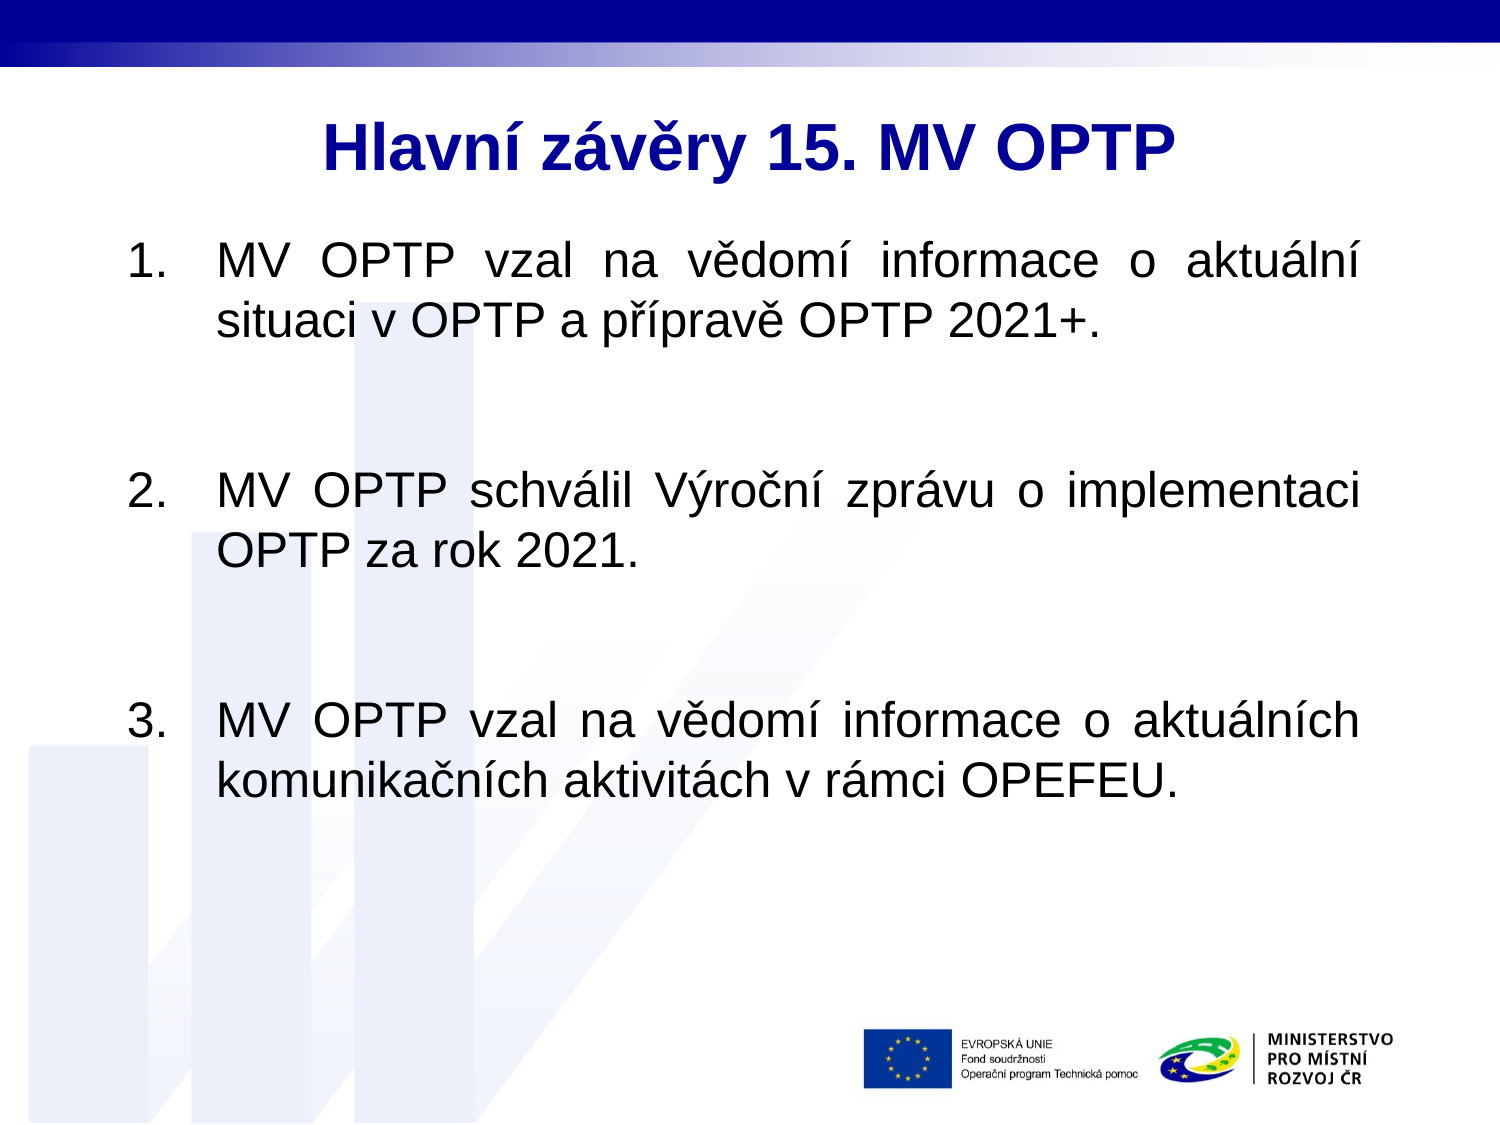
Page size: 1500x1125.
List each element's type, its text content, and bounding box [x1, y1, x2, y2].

picture [29, 302, 1412, 1125]
list MV OPTP vzal na vědomí informace o aktuální situaci v OPTP a přípravě OPTP 2021+. MV OPTP schválil Výroční zprávu o implementaci OPTP za rok 2021. MV OPTP vzal na vědomí informace o aktuálních komunikačních aktivitách v rámci OPEFEU. [112, 219, 1376, 988]
title Hlavní závěry 15. MV OPTP [69, 95, 1430, 179]
